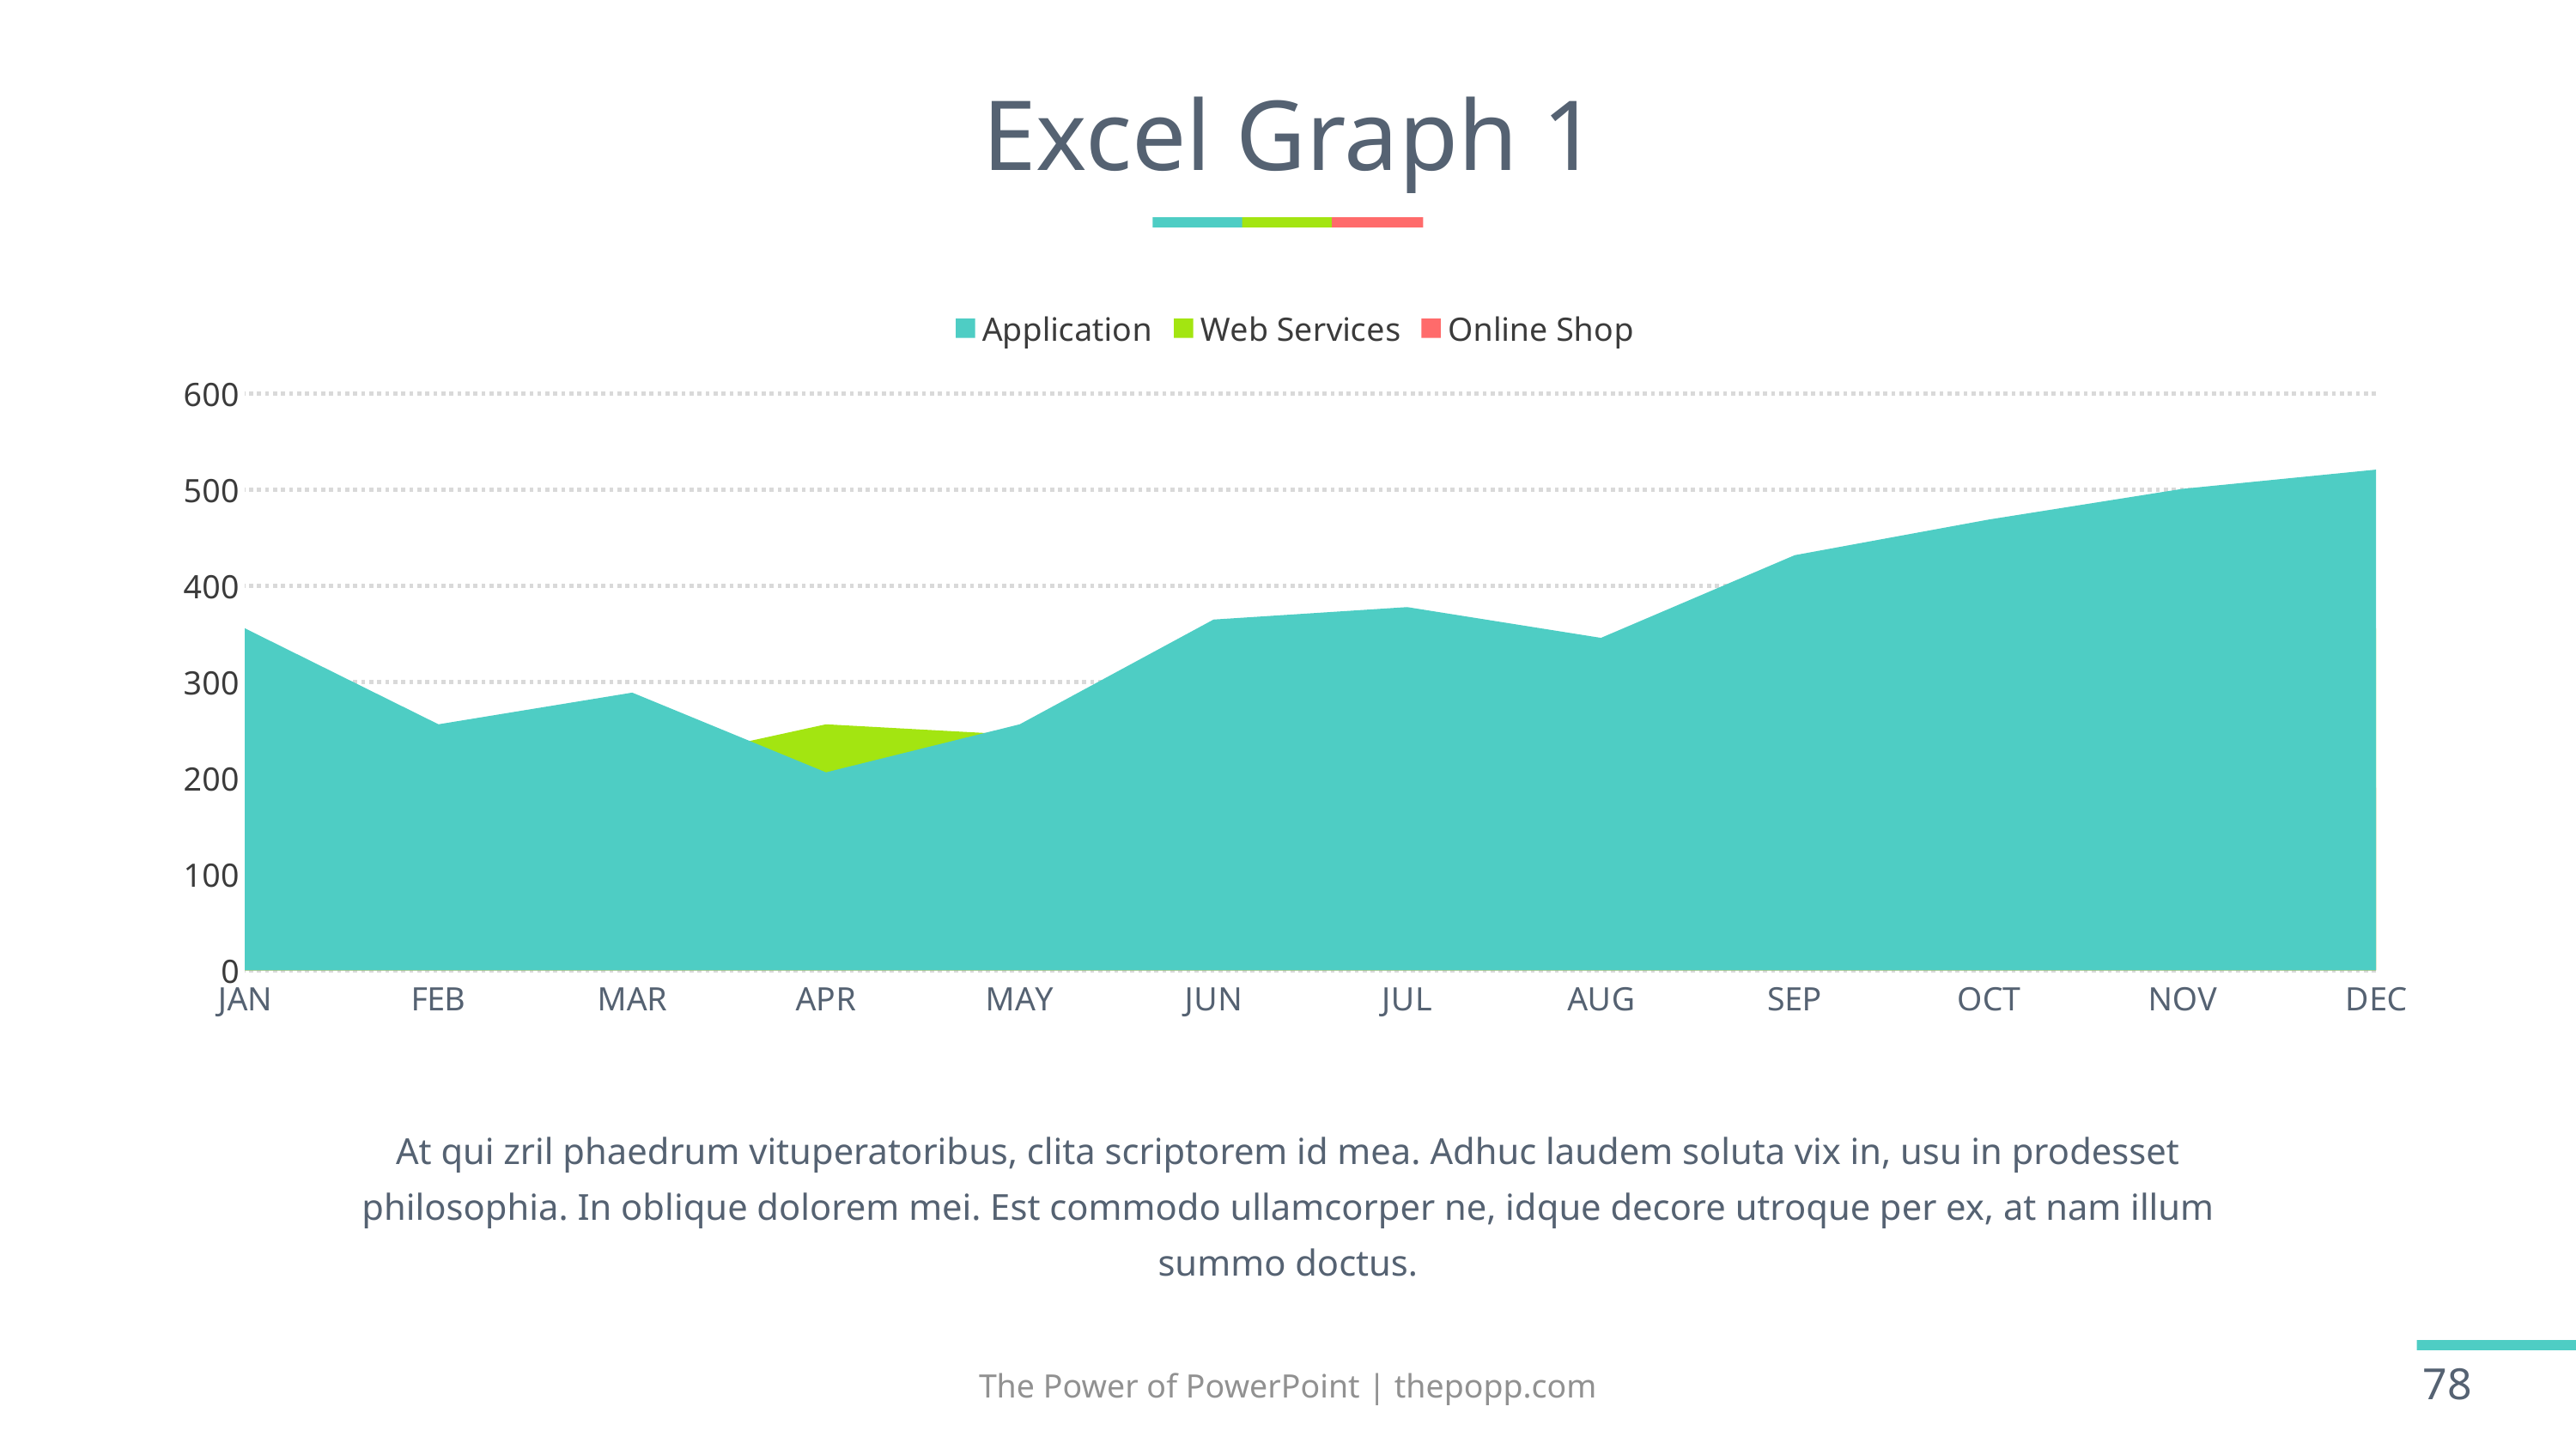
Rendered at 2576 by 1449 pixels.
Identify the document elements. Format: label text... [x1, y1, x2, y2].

text_box At qui zril phaedrum vituperatoribus, clita scriptorem id mea. Adhuc laudem soluta vix in, usu in prodesset philosophia. In oblique dolorem mei. Est commodo ullamcorper ne, idque decore utroque per ex, at nam illum summo doctus. [337, 1109, 2239, 1352]
chart [137, 290, 2454, 1035]
footer The Power of PowerPoint | thepopp.com [853, 1352, 1723, 1427]
title Excel Graph 1 [69, 49, 2512, 230]
slide_number 78 [2409, 1351, 2576, 1421]
